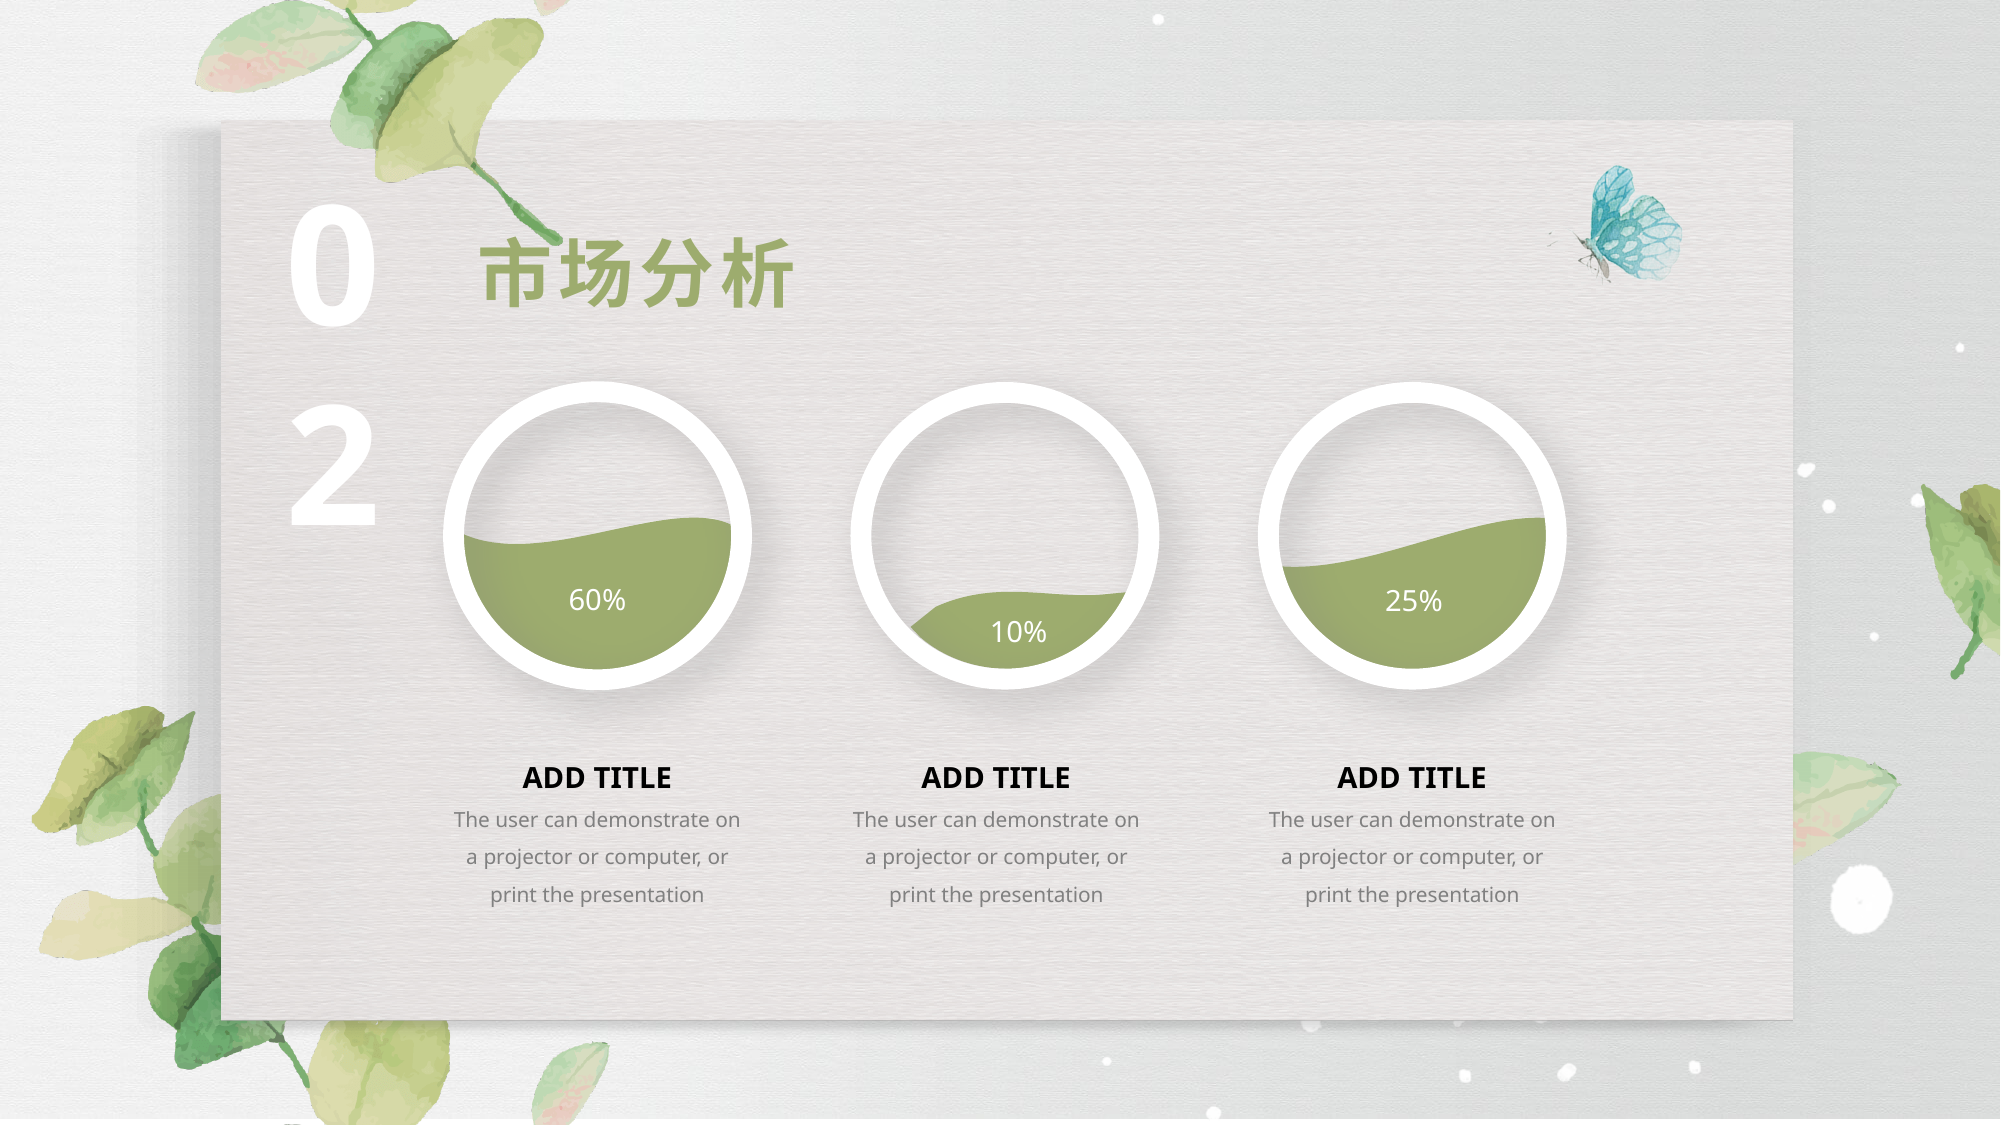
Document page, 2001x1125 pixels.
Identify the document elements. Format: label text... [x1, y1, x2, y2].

text_box [1267, 391, 1558, 681]
picture [0, 0, 2001, 1125]
text_box ADD TITLE The user can demonstrate on a projector or computer, or print the presentation [1249, 733, 1576, 914]
text_box ADD TITLE The user can demonstrate on a projector or computer, or print the presentation [434, 733, 761, 914]
text_box 市场分析 [462, 218, 812, 324]
text_box [452, 390, 743, 681]
text_box ADD TITLE The user can demonstrate on a projector or computer, or print the presentation [833, 733, 1160, 914]
text_box [859, 391, 1150, 681]
text_box 02 [270, 151, 491, 567]
